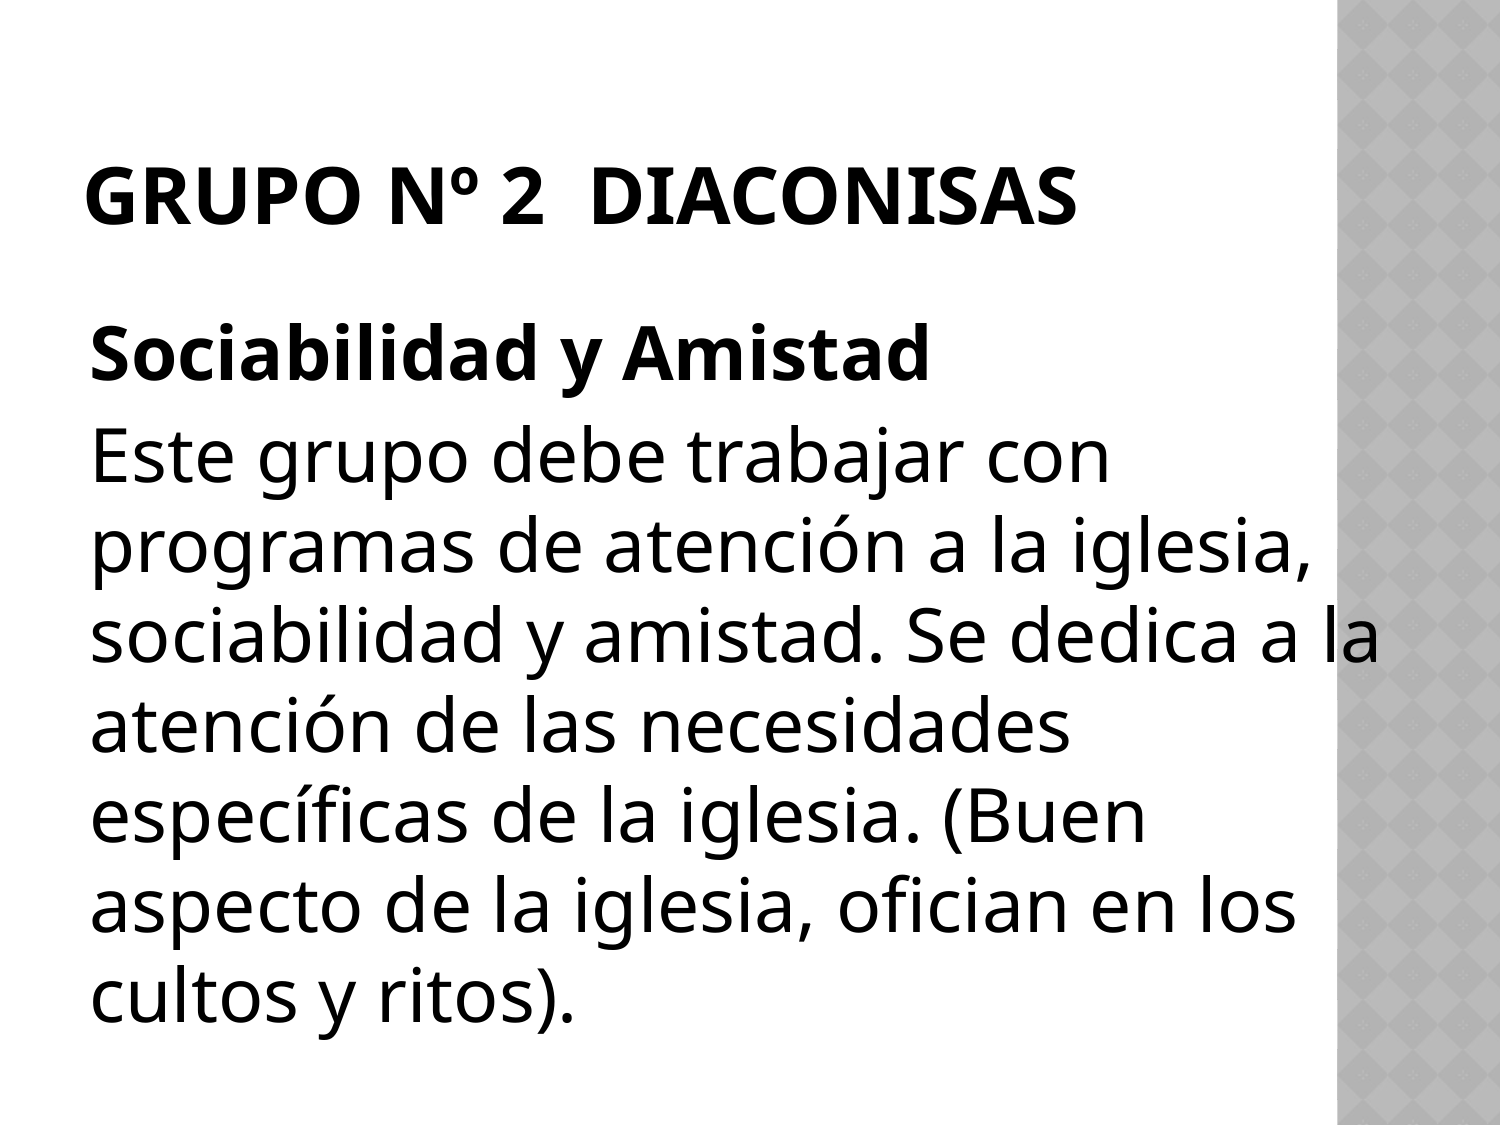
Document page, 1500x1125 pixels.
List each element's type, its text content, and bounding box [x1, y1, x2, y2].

list Sociabilidad y Amistad Este grupo debe trabajar con programas de atención a la iglesia, sociabilidad y amistad. Se dedica a la atención de las necesidades específicas de la iglesia. (Buen aspecto de la iglesia, ofician en los cultos y ritos). [75, 219, 1425, 1047]
title Grupo Nº 2 diaconisas [75, 52, 1263, 219]
